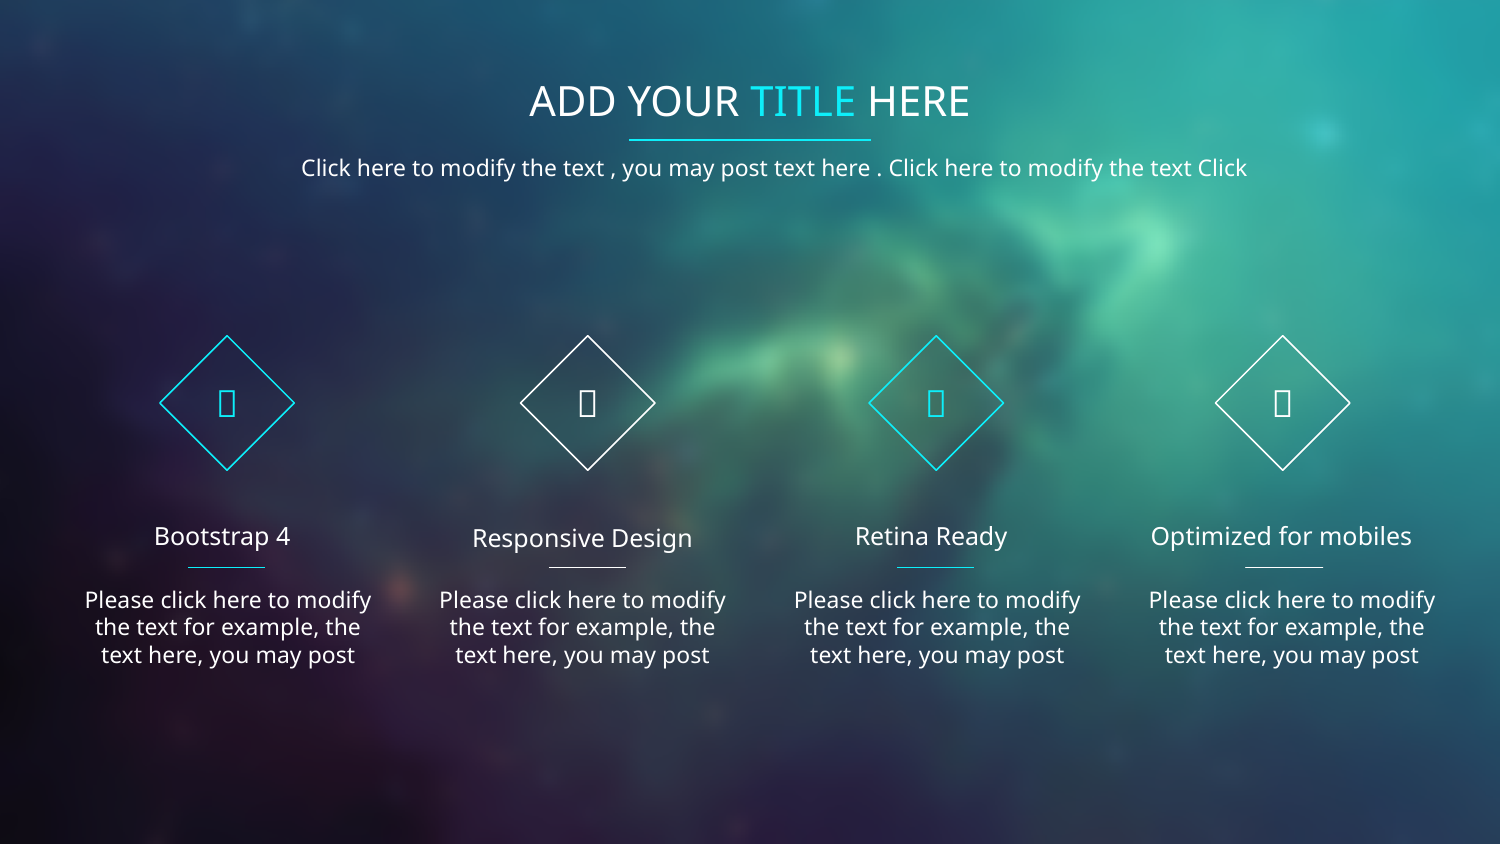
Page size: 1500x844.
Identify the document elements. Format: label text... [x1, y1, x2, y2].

text_box  [1213, 333, 1353, 473]
text_box  [866, 333, 1006, 473]
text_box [419, 515, 747, 677]
text_box  [157, 333, 297, 473]
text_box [1128, 512, 1456, 677]
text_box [773, 512, 1101, 677]
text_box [64, 512, 392, 677]
text_box  [518, 333, 658, 473]
picture [0, 0, 1500, 844]
